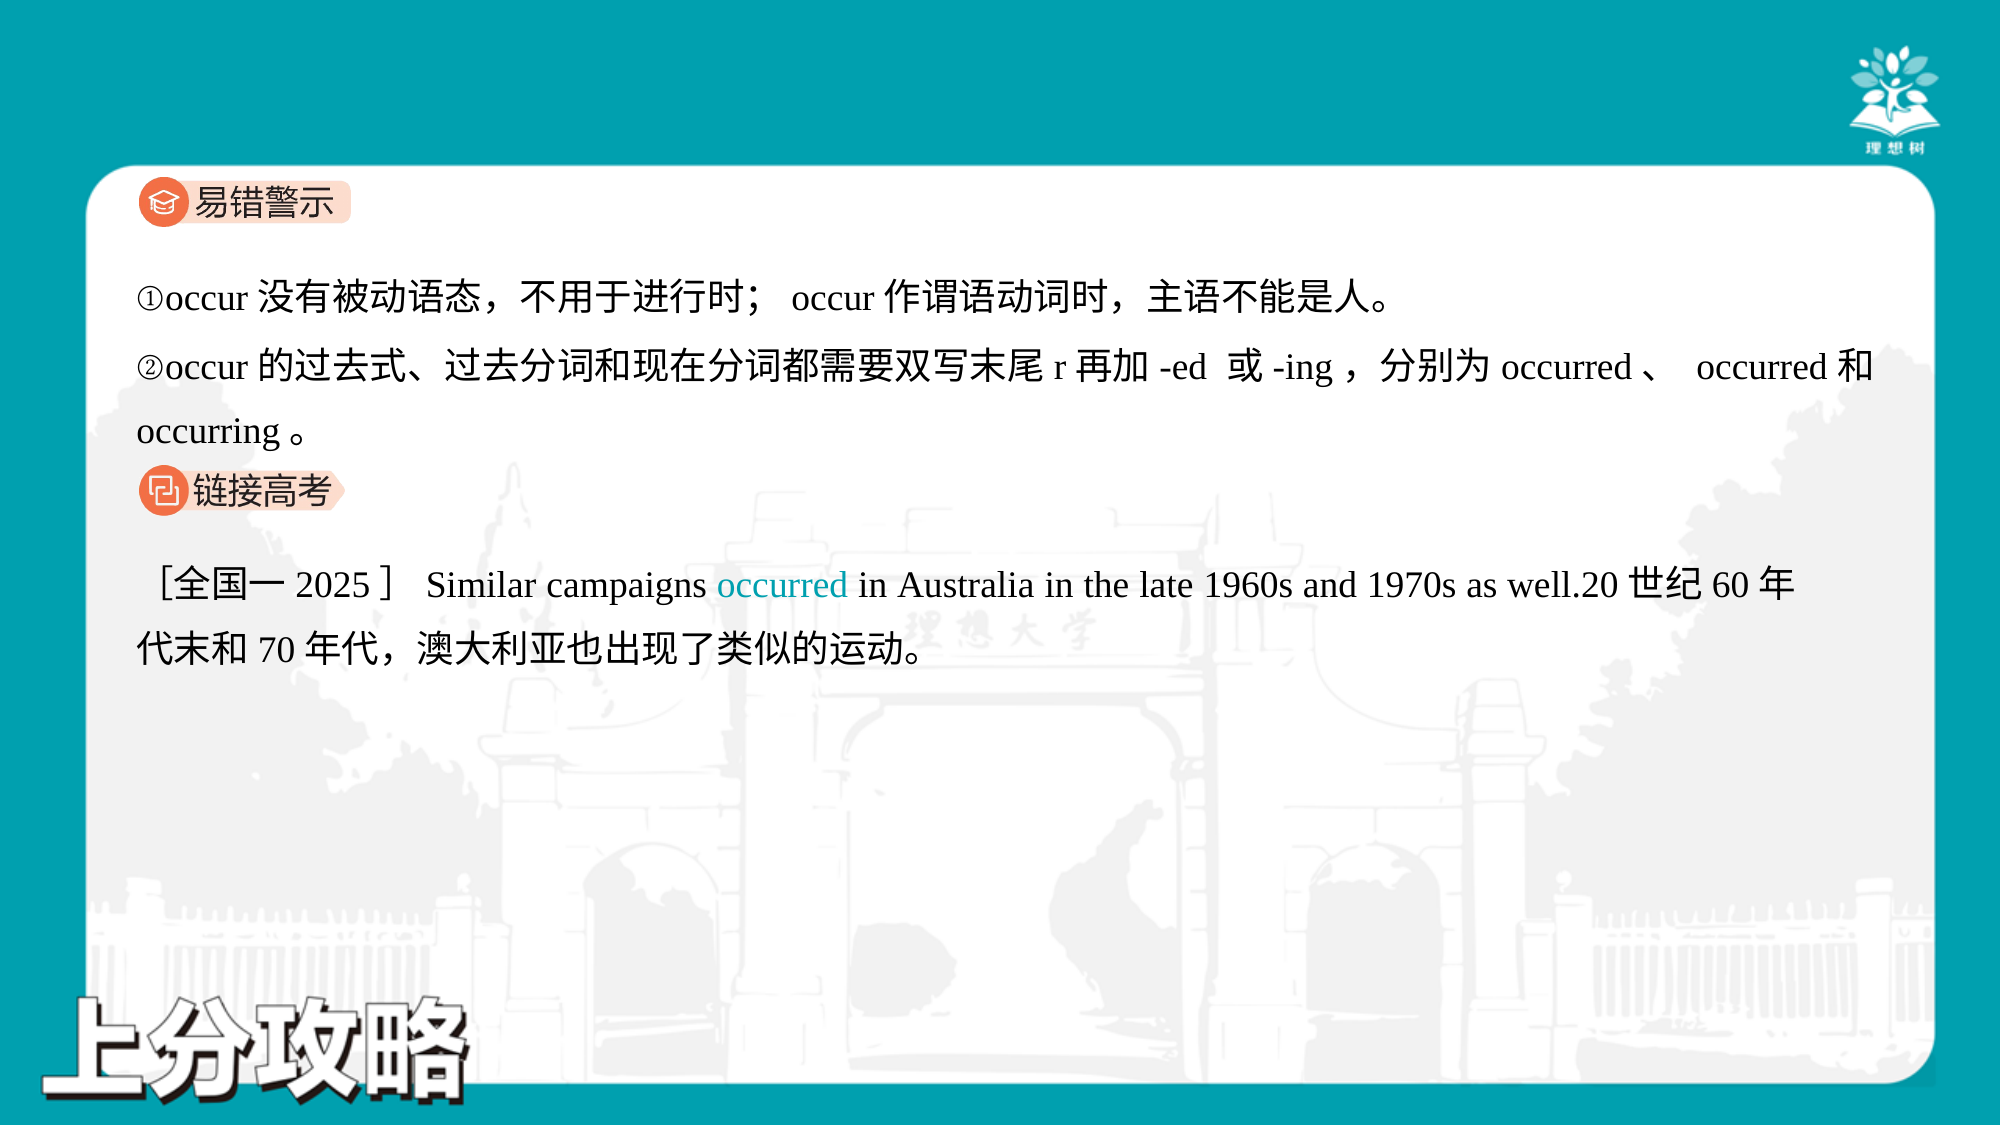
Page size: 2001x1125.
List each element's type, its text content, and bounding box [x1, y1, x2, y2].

picture [0, 0, 2000, 1125]
text_box ［全国一2025］Similar campaigns occurred in Australia in the late 1960s and 1970s as well.20世纪60年 代末和70年代，澳大利亚也出现了类似的运动。 #47 [136, 536, 1865, 663]
text_box ①occur没有被动语态，不用于进行时；occur作谓语动词时，主语不能是人。 ②occur的过去式、过去分词和现在分词都需要双写末尾r再加-ed 或-ing，分别为occurred、 occurred和 occurring。#45 [136, 249, 1865, 444]
